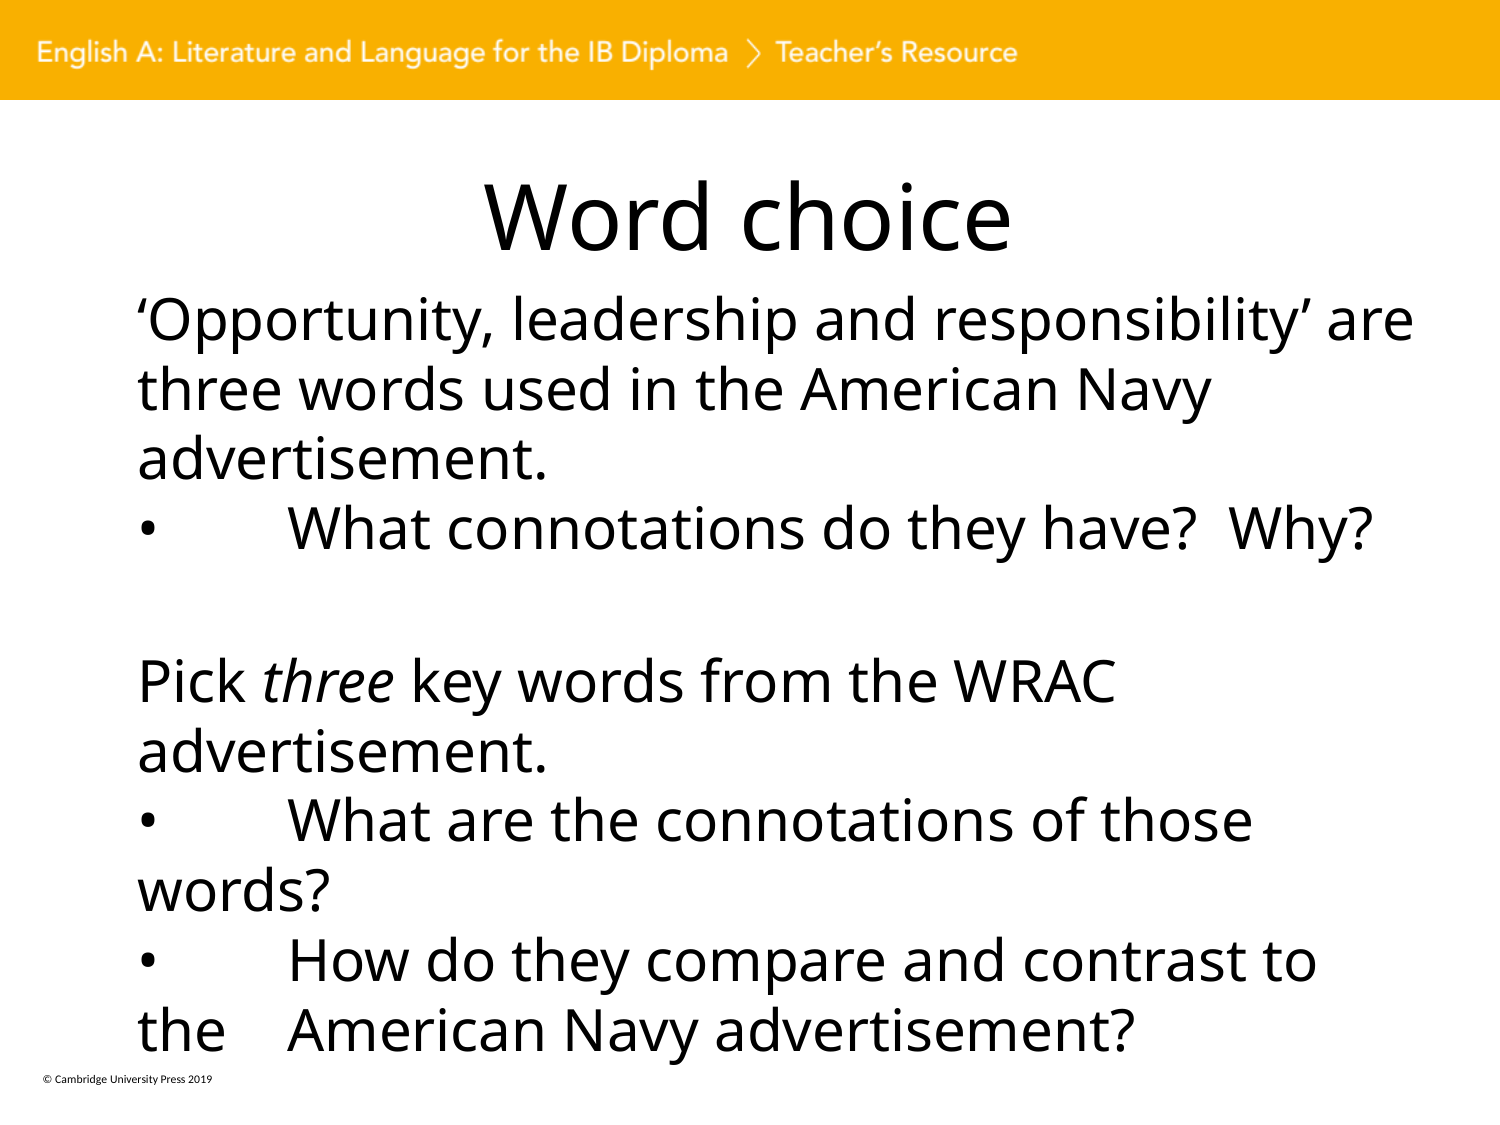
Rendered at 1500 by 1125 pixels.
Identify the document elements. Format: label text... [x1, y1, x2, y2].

subtitle © Cambridge University Press 2019 [27, 1063, 1388, 1093]
picture [0, 0, 1500, 101]
text_box Word choice [27, 119, 1472, 308]
title ‘Opportunity, leadership and responsibility’ are three words used in the American Navy advertisement. • What connotations do they have? Why? Pick three key words from the WRAC advertisement. • What are the connotations of those words? • How do they compare and contrast to the American Navy advertisement? [122, 308, 1438, 1073]
